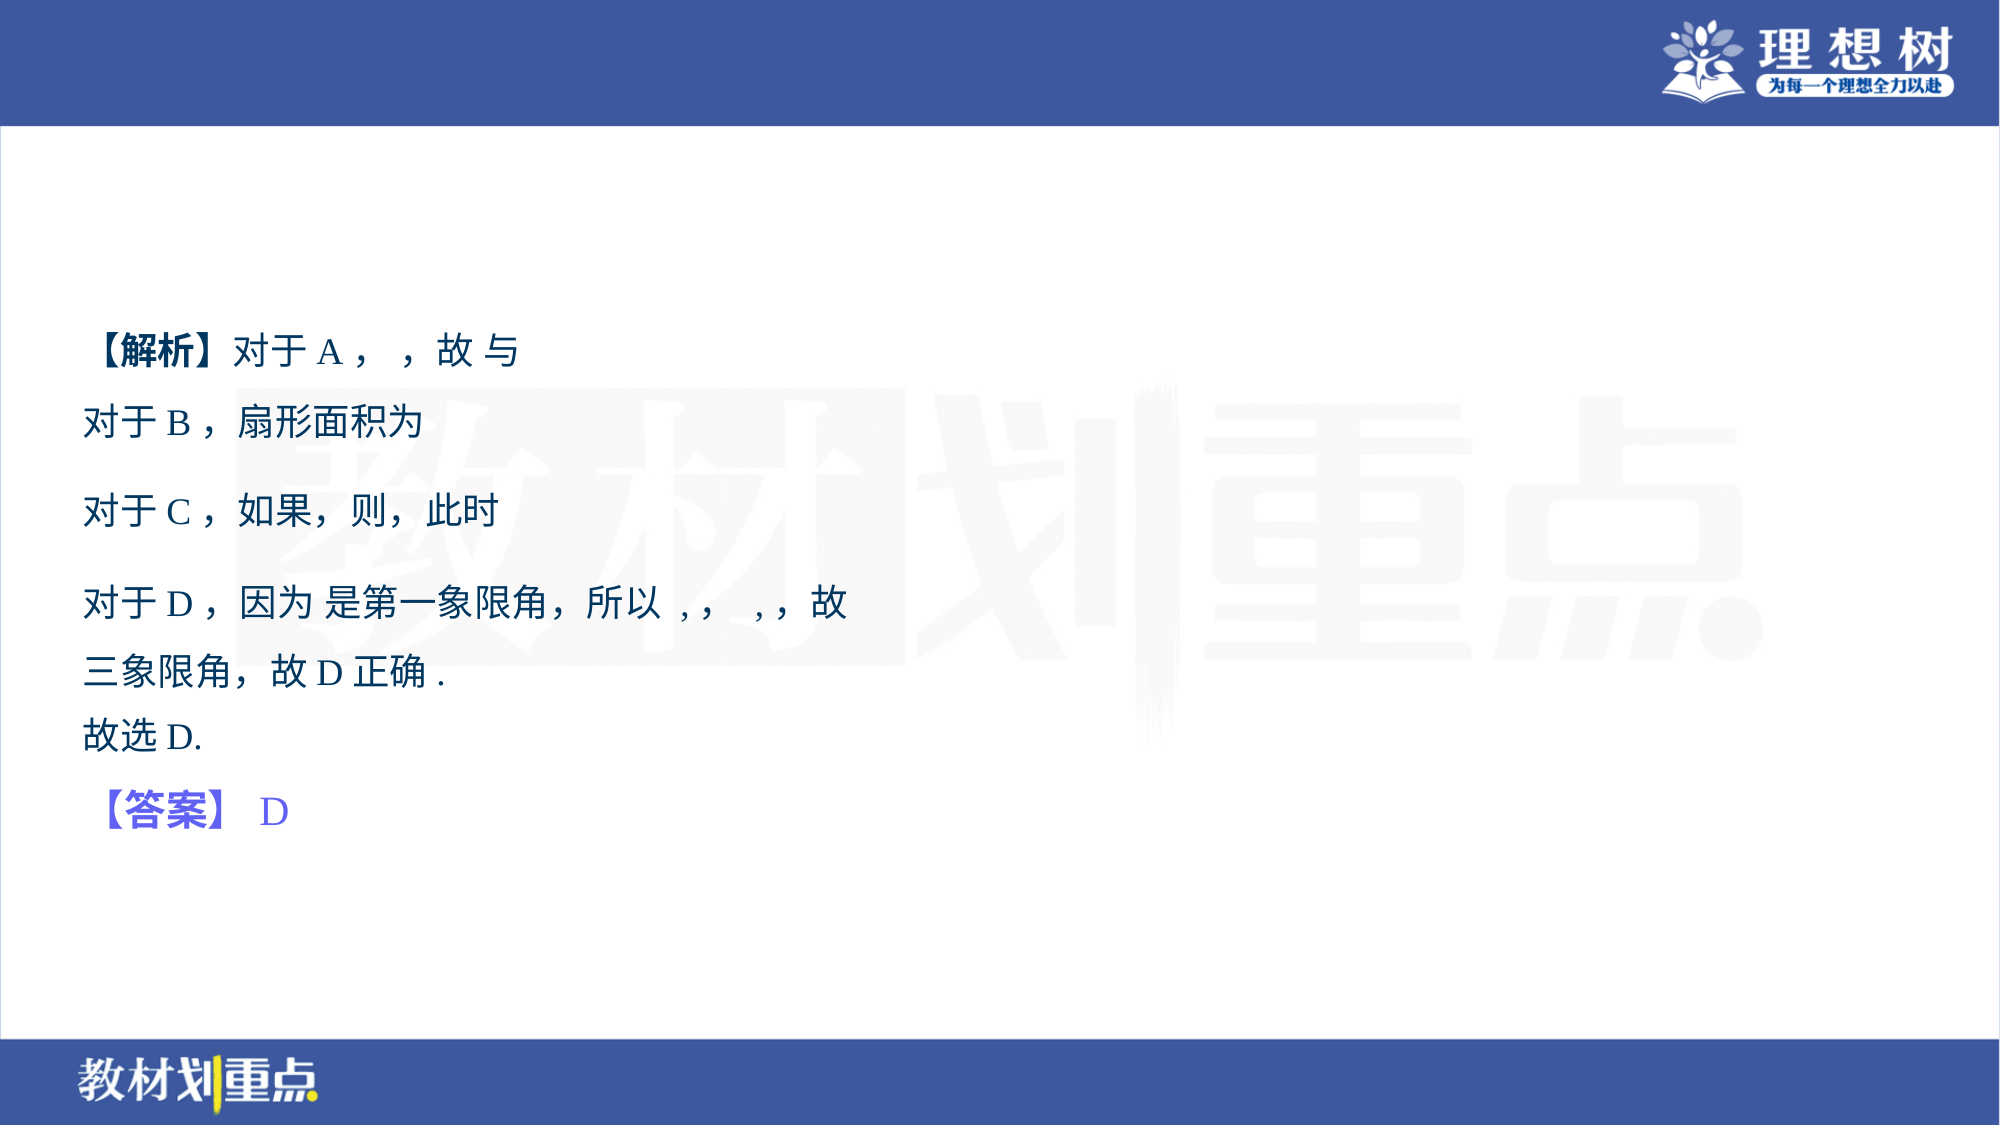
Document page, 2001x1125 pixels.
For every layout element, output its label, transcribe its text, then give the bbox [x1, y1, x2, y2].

picture [0, 0, 2000, 1125]
text_box 【答案】D [82, 758, 1817, 826]
